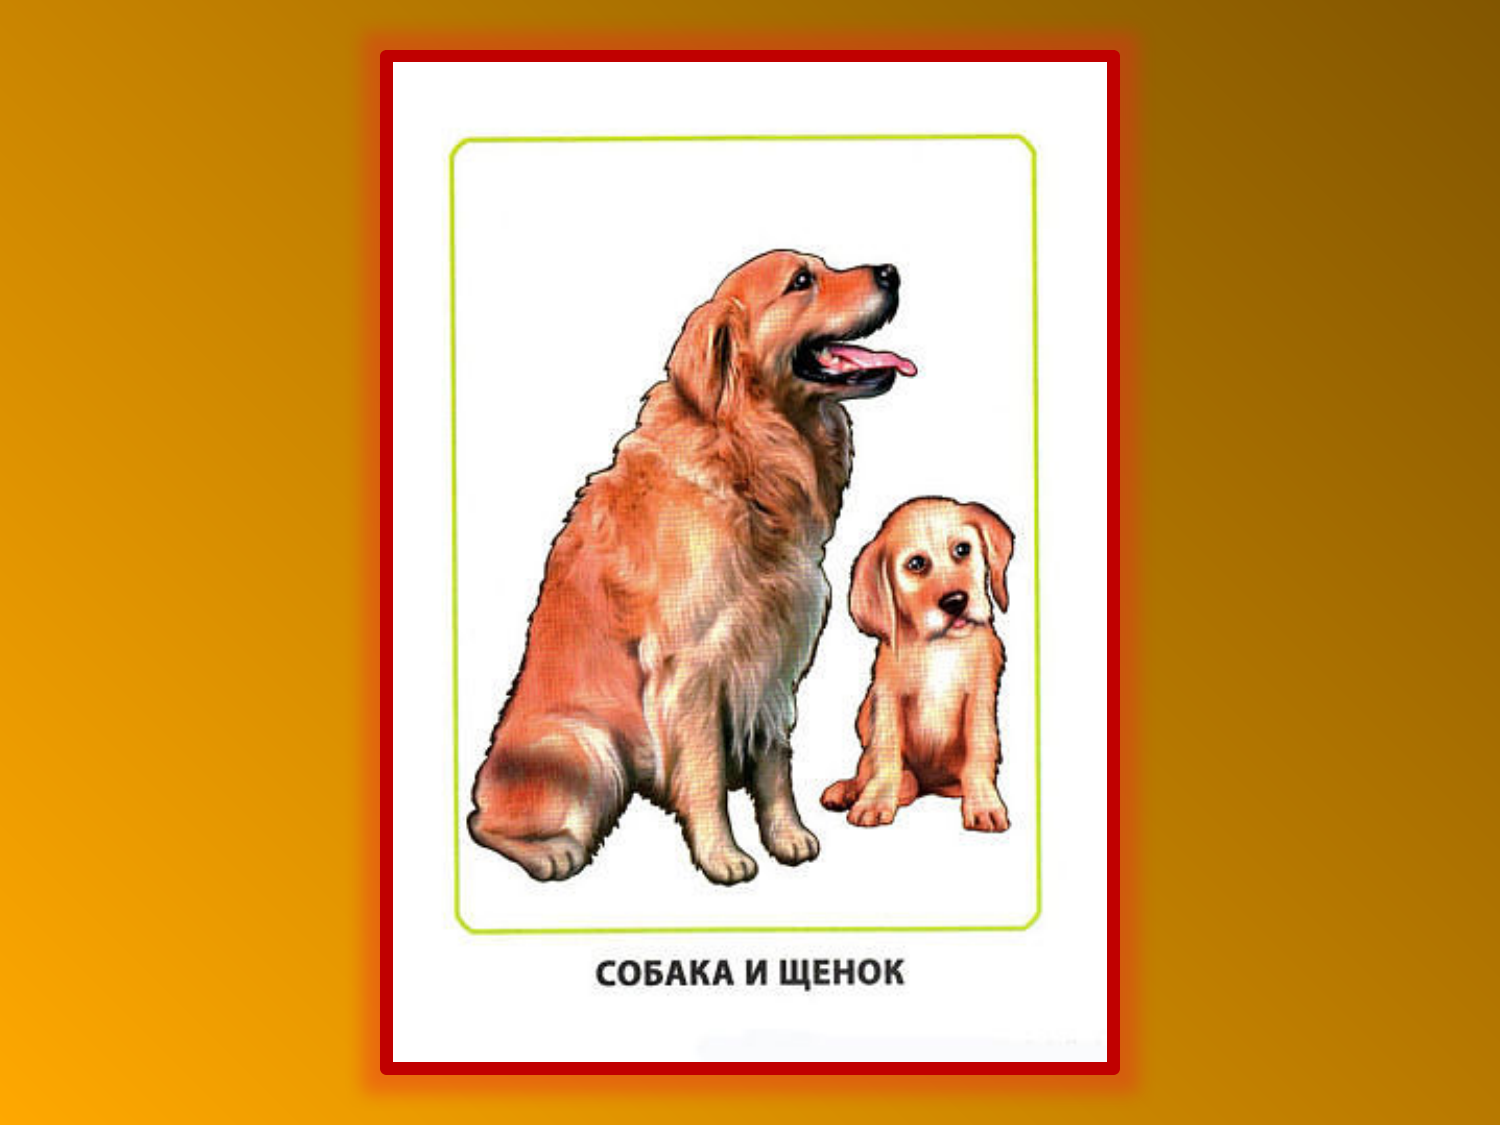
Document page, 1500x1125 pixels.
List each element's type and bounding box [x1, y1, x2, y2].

picture [392, 62, 1108, 1063]
